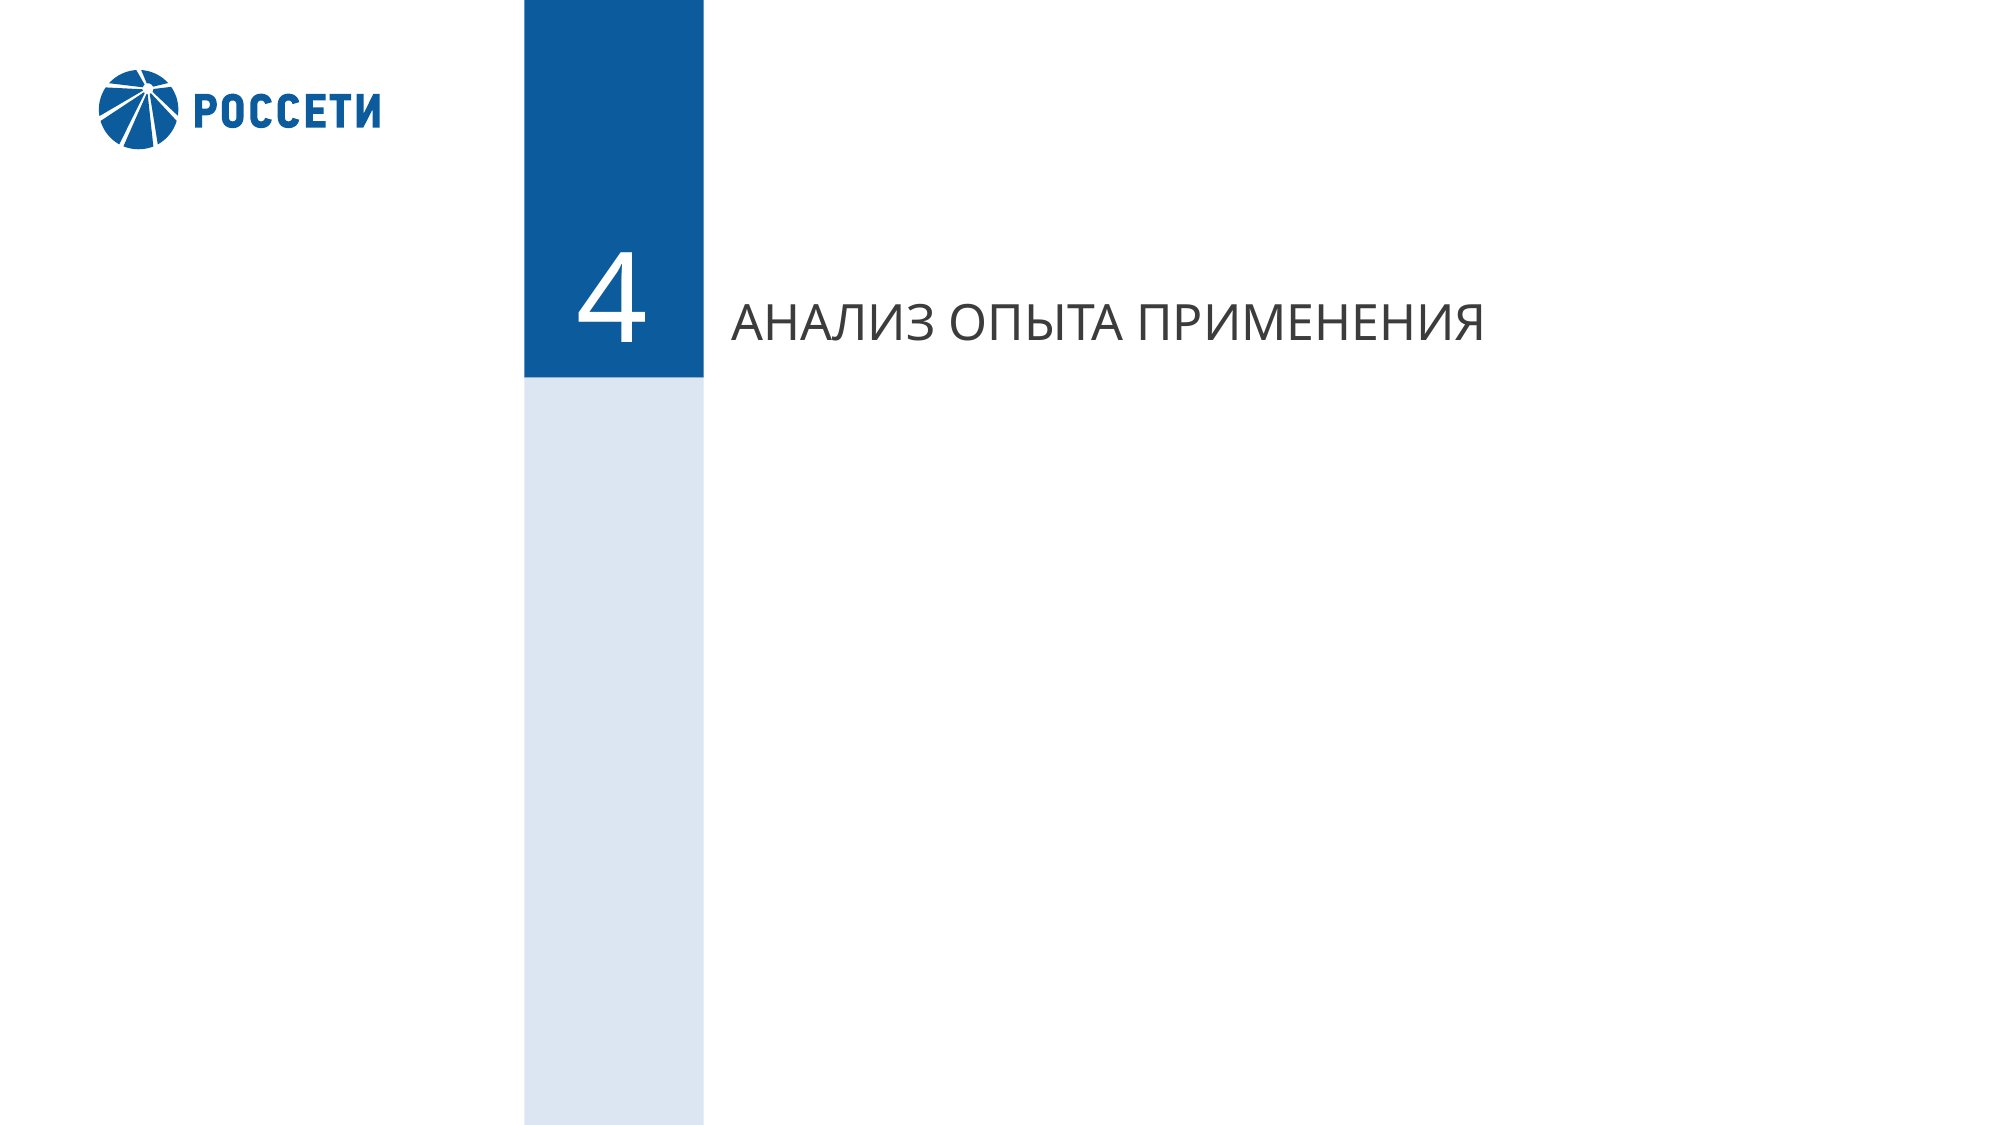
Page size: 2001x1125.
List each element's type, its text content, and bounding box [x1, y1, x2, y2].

list 4 [543, 220, 682, 364]
list АНАЛИЗ ОПЫТА ПРИМЕНЕНИЯ [731, 290, 1816, 504]
